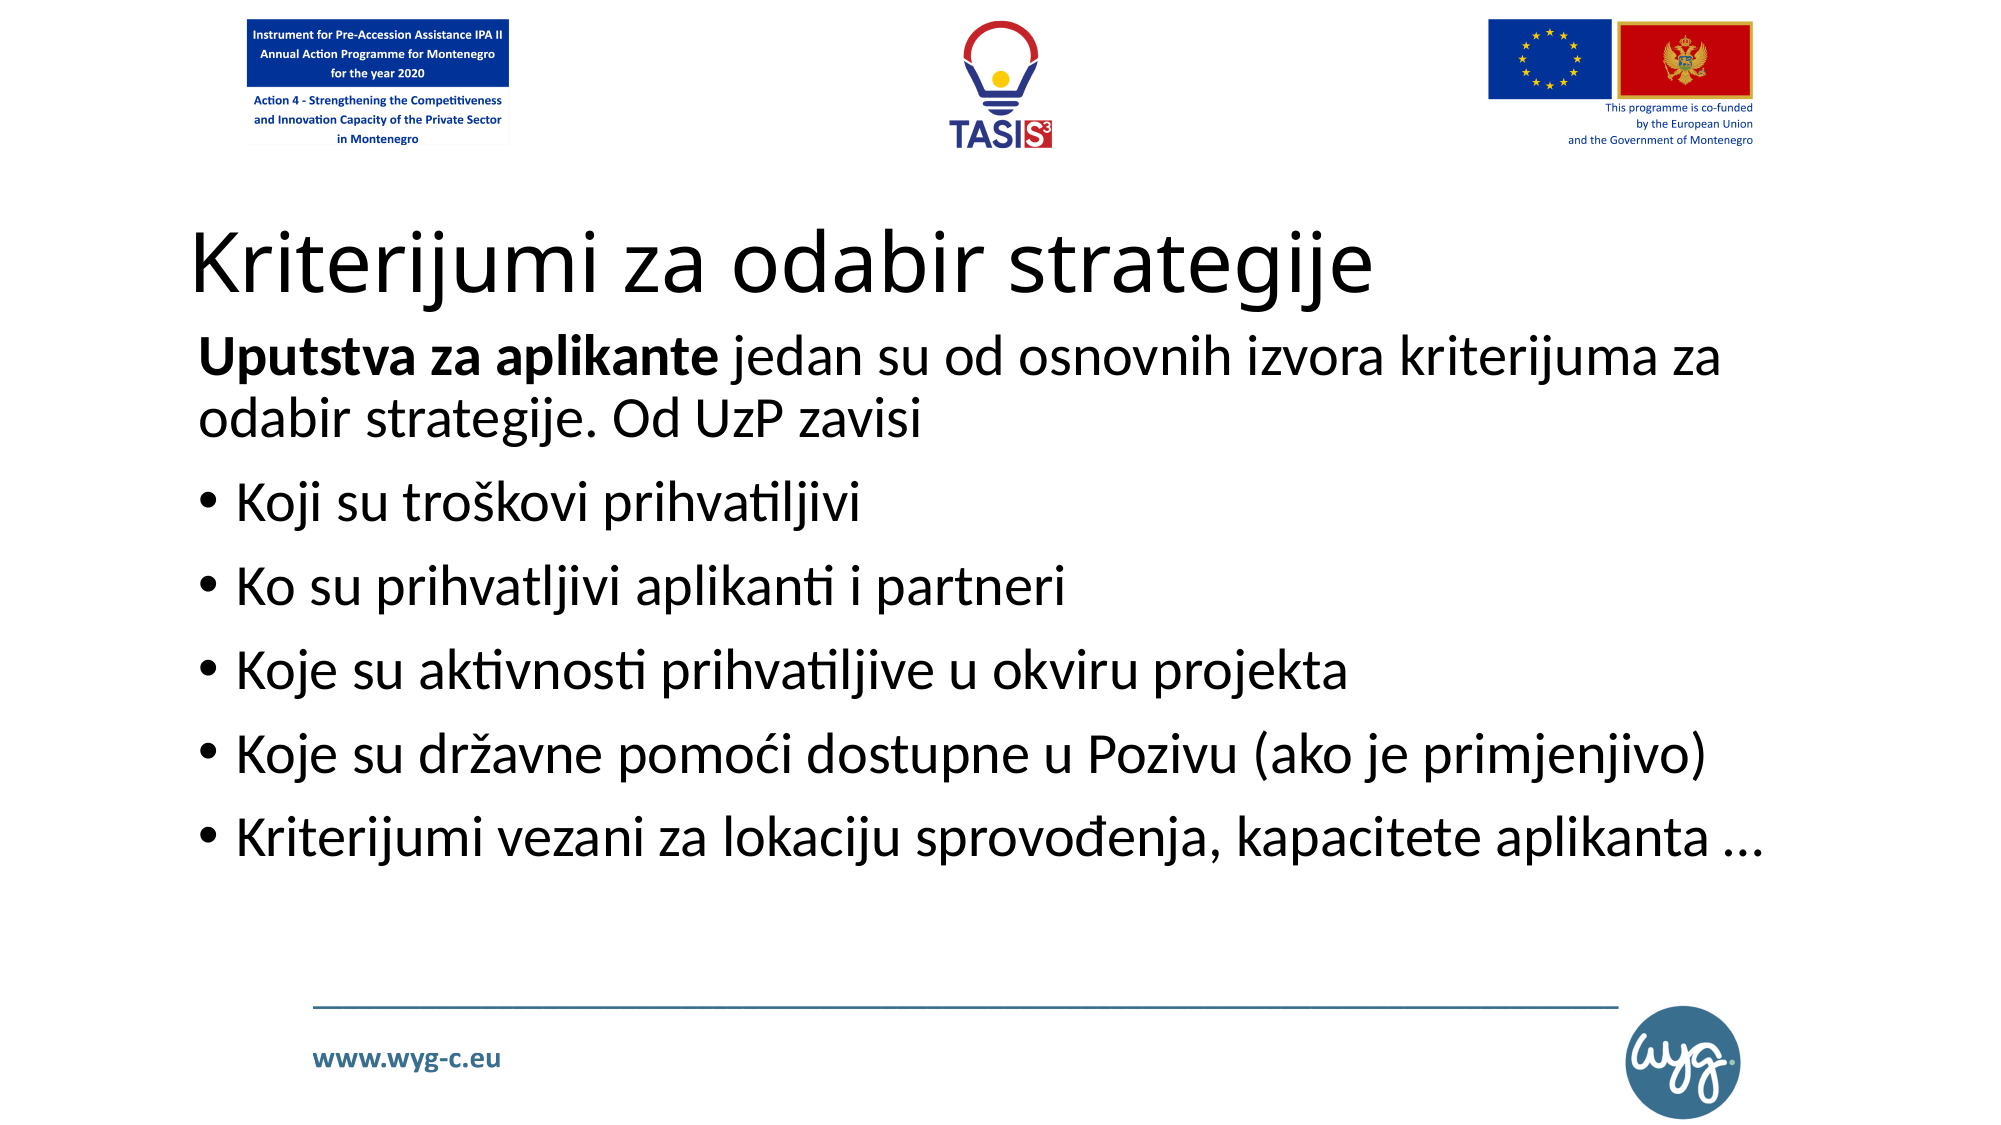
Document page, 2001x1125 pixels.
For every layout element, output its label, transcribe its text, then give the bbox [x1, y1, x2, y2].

picture [312, 1043, 1743, 1125]
picture [246, 19, 1753, 149]
title Kriterijumi za odabir strategije [173, 183, 1514, 348]
list Uputstva za aplikante jedan su od osnovnih izvora kriterijuma za odabir strategije. Od UzP zavisi Koji su troškovi prihvatiljivi Ko su prihvatljivi aplikanti i partneri Koje su aktivnosti prihvatiljive u okviru projekta Koje su državne pomoći dostupne u Pozivu (ako je primjenjivo) Kriterijumi vezani za lokaciju sprovođenja, kapacitete aplikanta … [183, 317, 1817, 1043]
